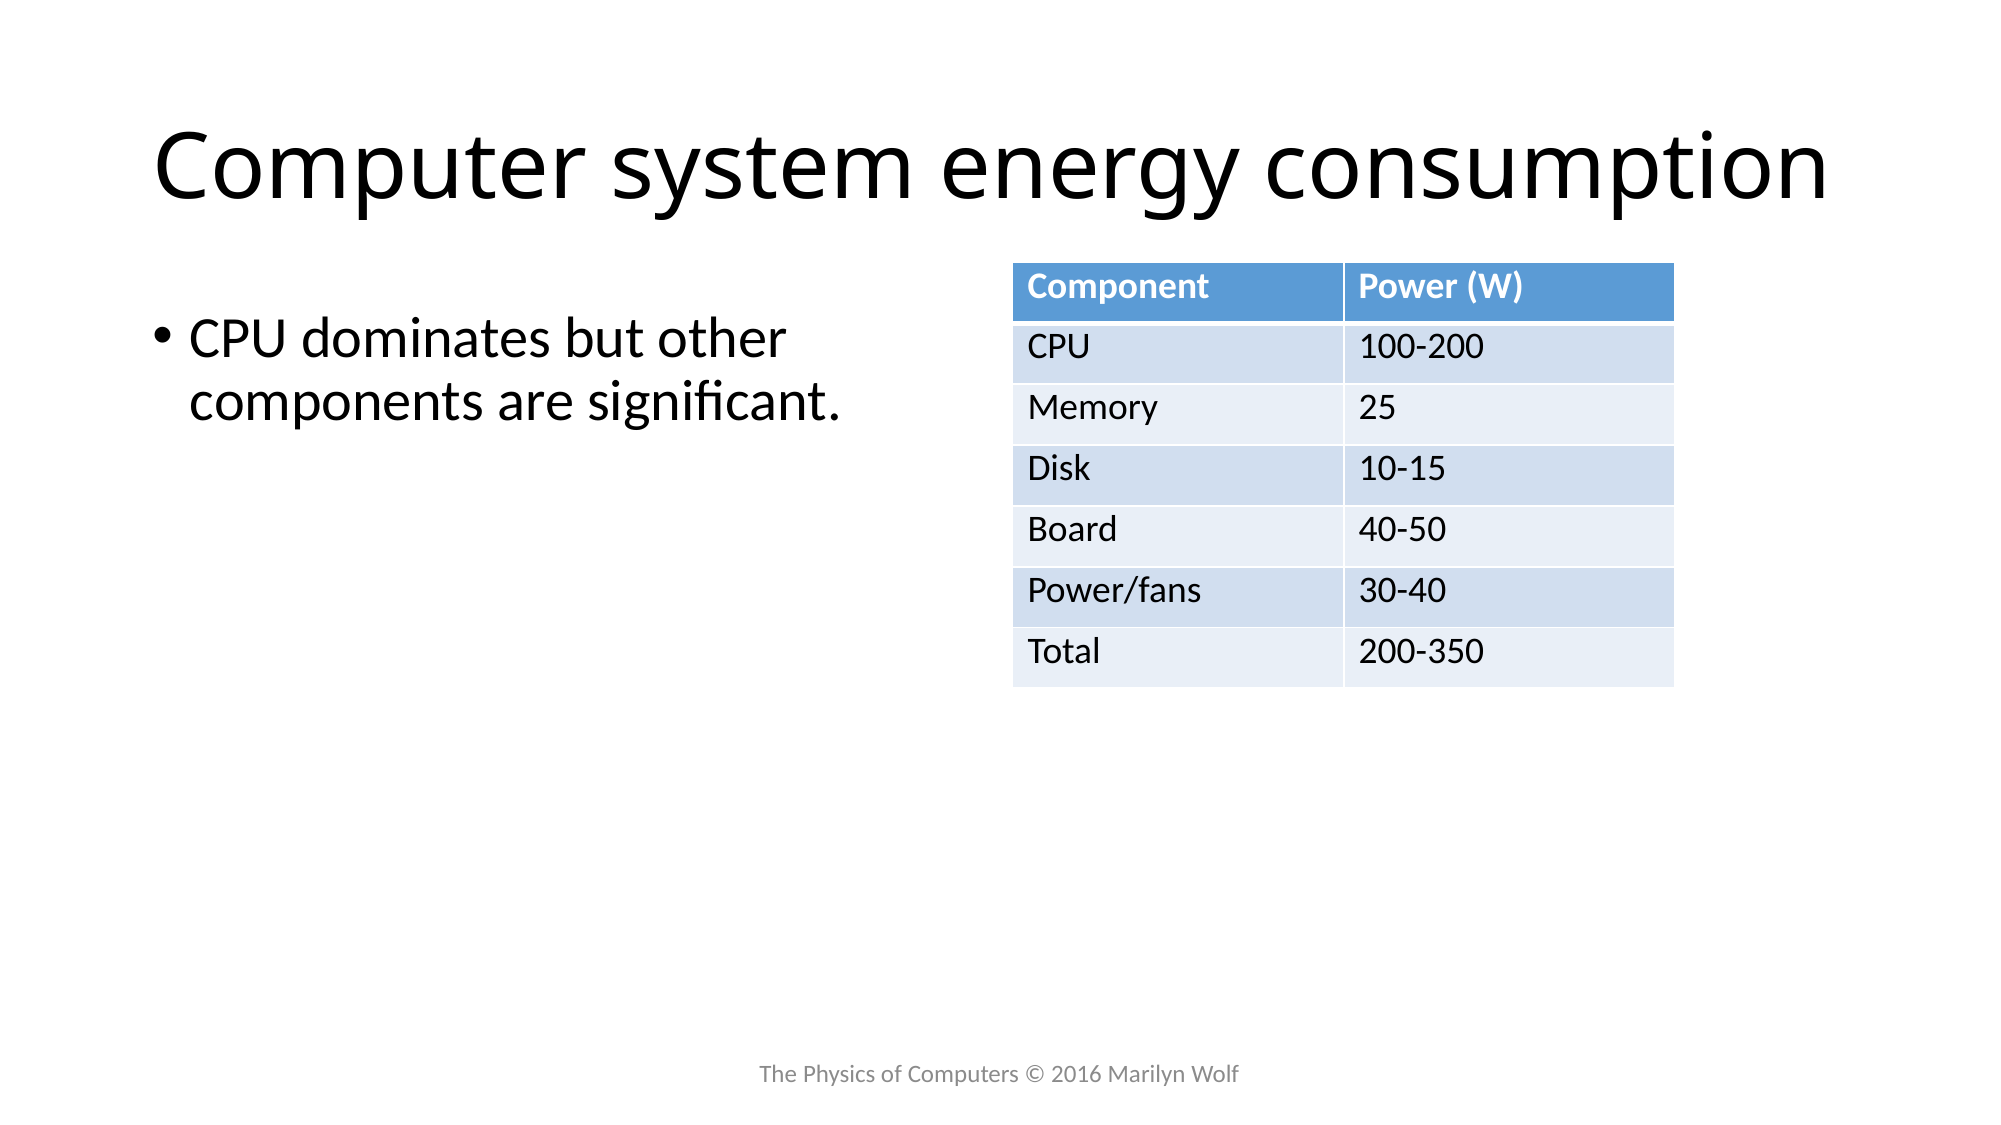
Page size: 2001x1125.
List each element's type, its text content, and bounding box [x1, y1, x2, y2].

table_cell Power/fans [1013, 568, 1343, 627]
footer The Physics of Computers © 2016 Marilyn Wolf [662, 1042, 1338, 1103]
table_cell Memory [1013, 385, 1343, 444]
table_cell Total [1013, 628, 1343, 687]
table_cell 25 [1345, 385, 1674, 444]
list CPU dominates but other components are significant. [137, 299, 988, 1014]
table_cell Disk [1013, 446, 1343, 505]
table_cell 200-350 [1345, 628, 1674, 687]
table_header Power (W) [1345, 263, 1674, 321]
table_cell 40-50 [1345, 507, 1674, 566]
table_cell 30-40 [1345, 568, 1674, 627]
table_header Component [1013, 263, 1343, 321]
table_cell Board [1013, 507, 1343, 566]
table_cell 100-200 [1345, 326, 1674, 383]
table_cell CPU [1013, 326, 1343, 383]
title Computer system energy consumption [137, 59, 1863, 278]
table_cell 10-15 [1345, 446, 1674, 505]
